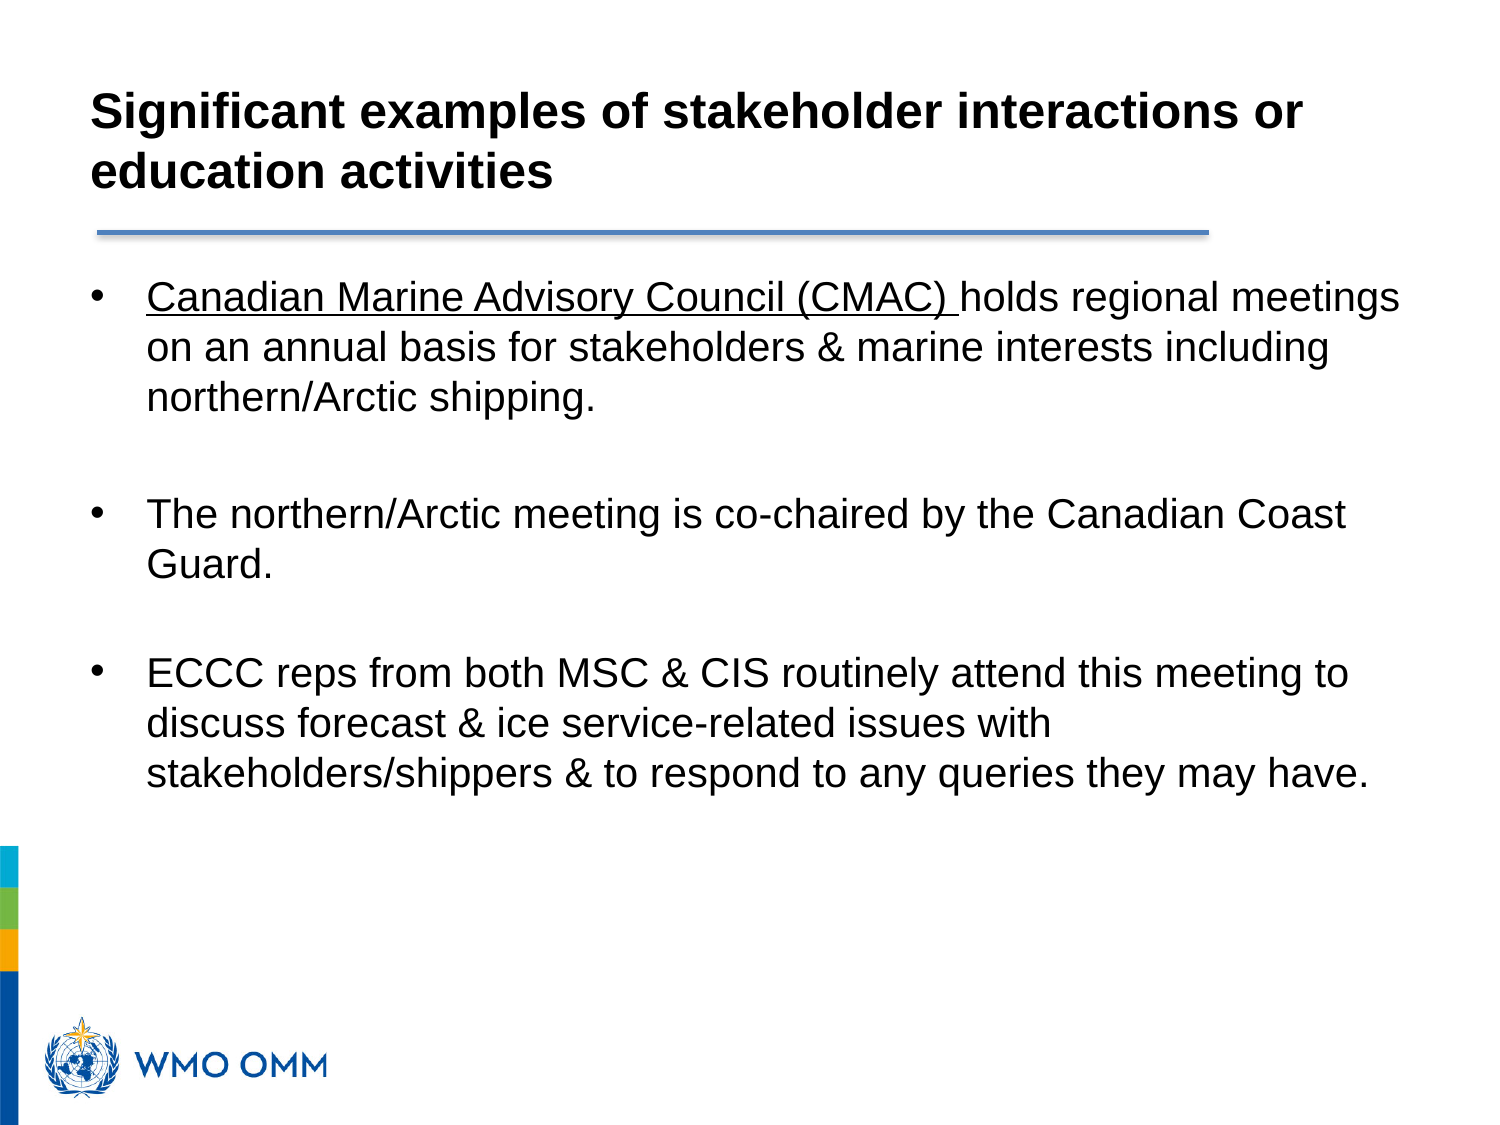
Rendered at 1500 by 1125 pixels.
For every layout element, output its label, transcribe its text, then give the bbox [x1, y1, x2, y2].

title Significant examples of stakeholder interactions or education activities [75, 45, 1425, 233]
picture [0, 845, 327, 1125]
list Canadian Marine Advisory Council (CMAC) holds regional meetings on an annual basis for stakeholders & marine interests including northern/Arctic shipping. The northern/Arctic meeting is co-chaired by the Canadian Coast Guard. ECCC reps from both MSC & CIS routinely attend this meeting to discuss forecast & ice service-related issues with stakeholders/shippers & to respond to any queries they may have. [75, 262, 1425, 1005]
